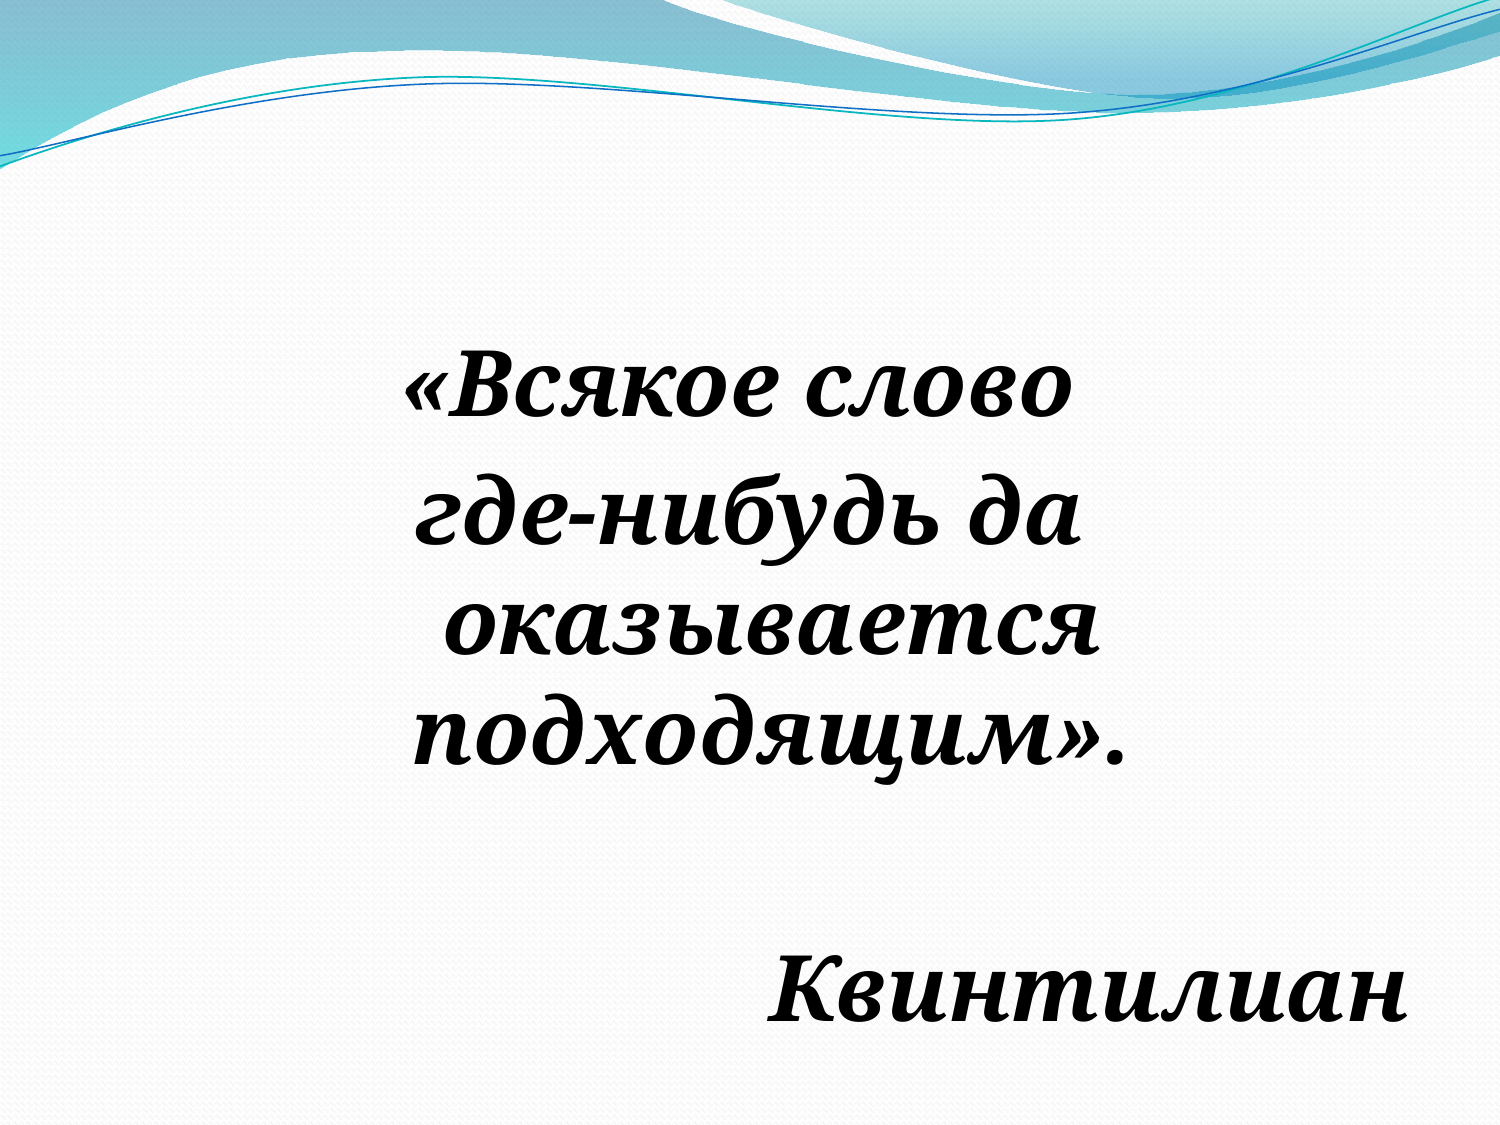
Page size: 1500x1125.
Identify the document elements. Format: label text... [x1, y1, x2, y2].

list «Всякое слово где-нибудь да оказывается подходящим». Квинтилиан [75, 317, 1425, 1038]
